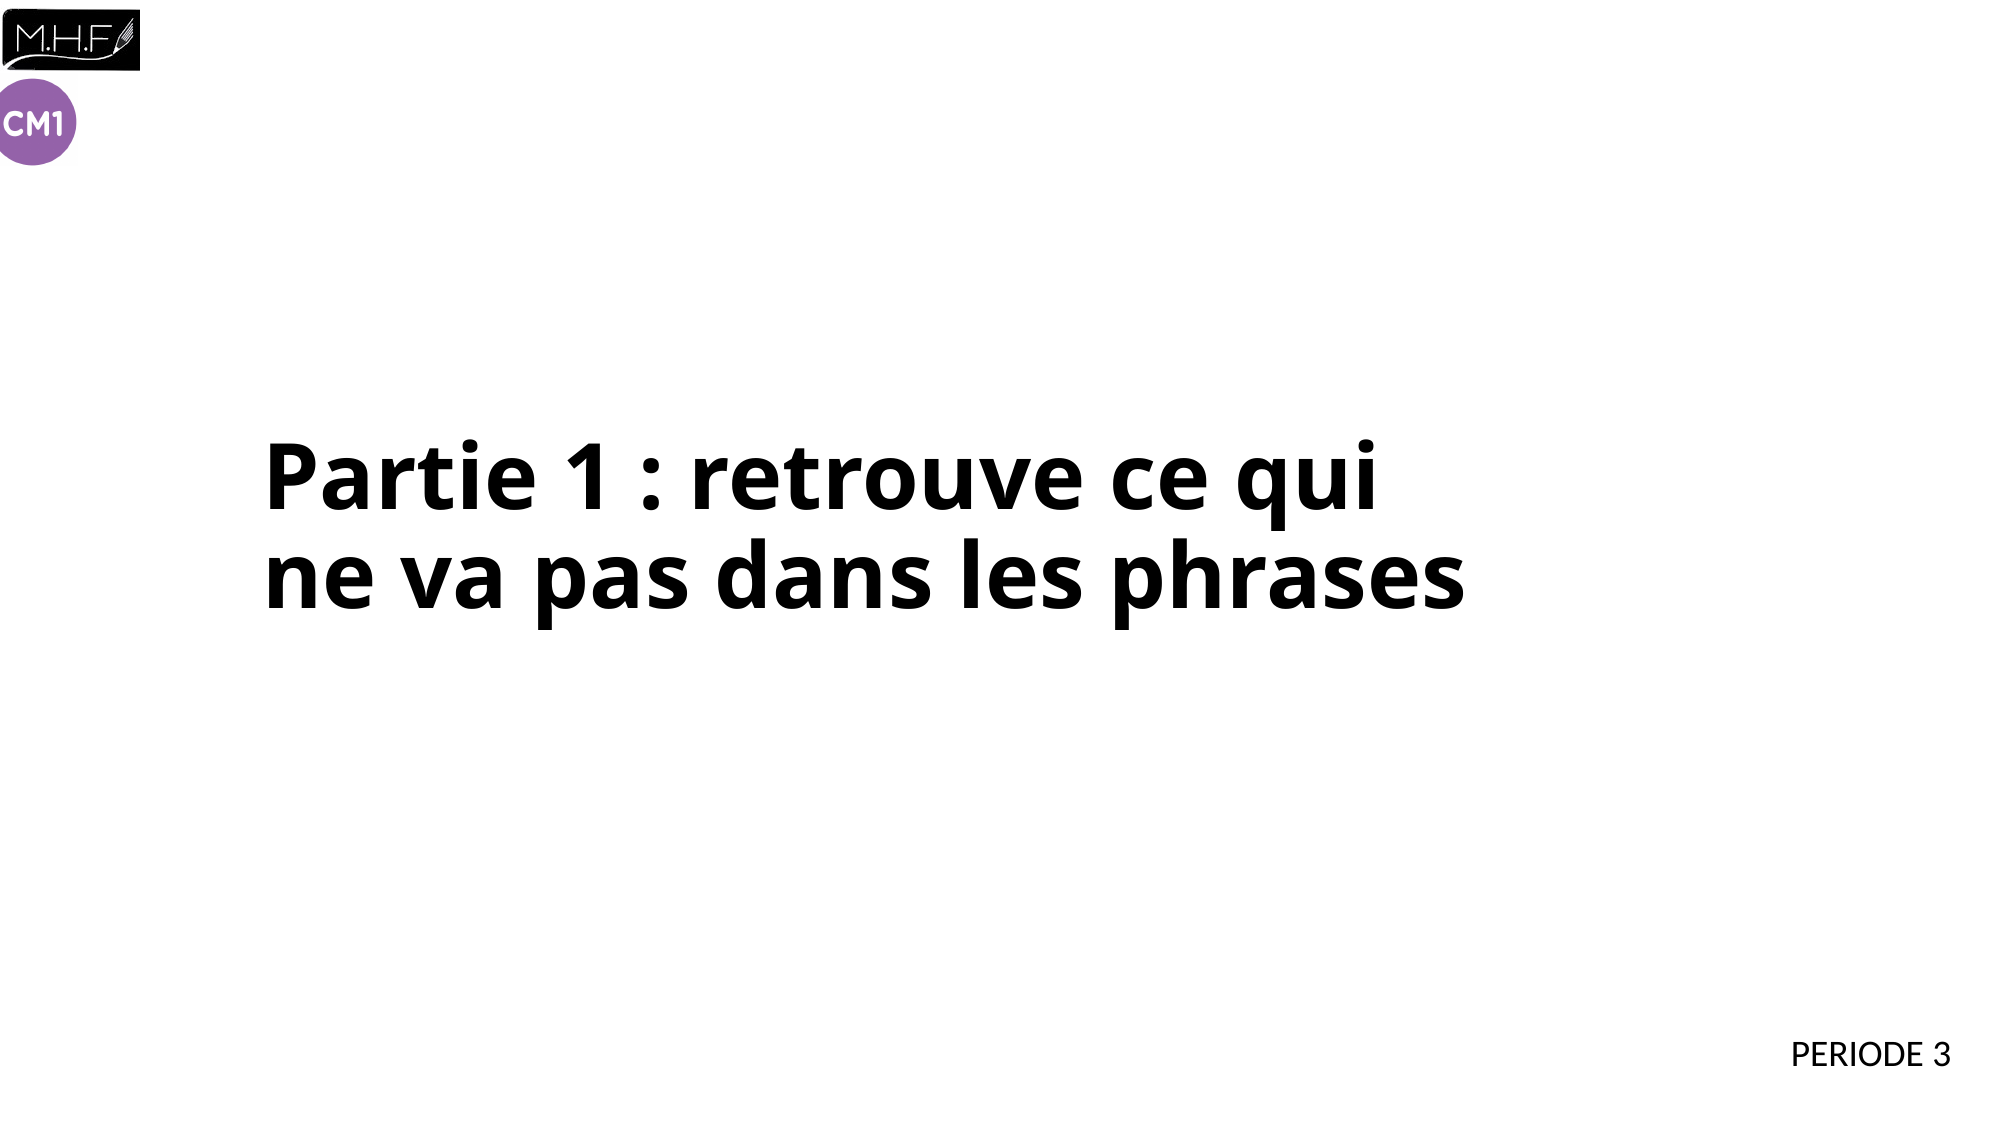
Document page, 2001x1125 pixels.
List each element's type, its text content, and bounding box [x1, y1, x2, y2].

text_box Partie 1 : retrouve ce qui ne va pas dans les phrases [247, 394, 1522, 665]
picture [0, 7, 140, 166]
text_box PERIODE 3 [1362, 1021, 1967, 1082]
